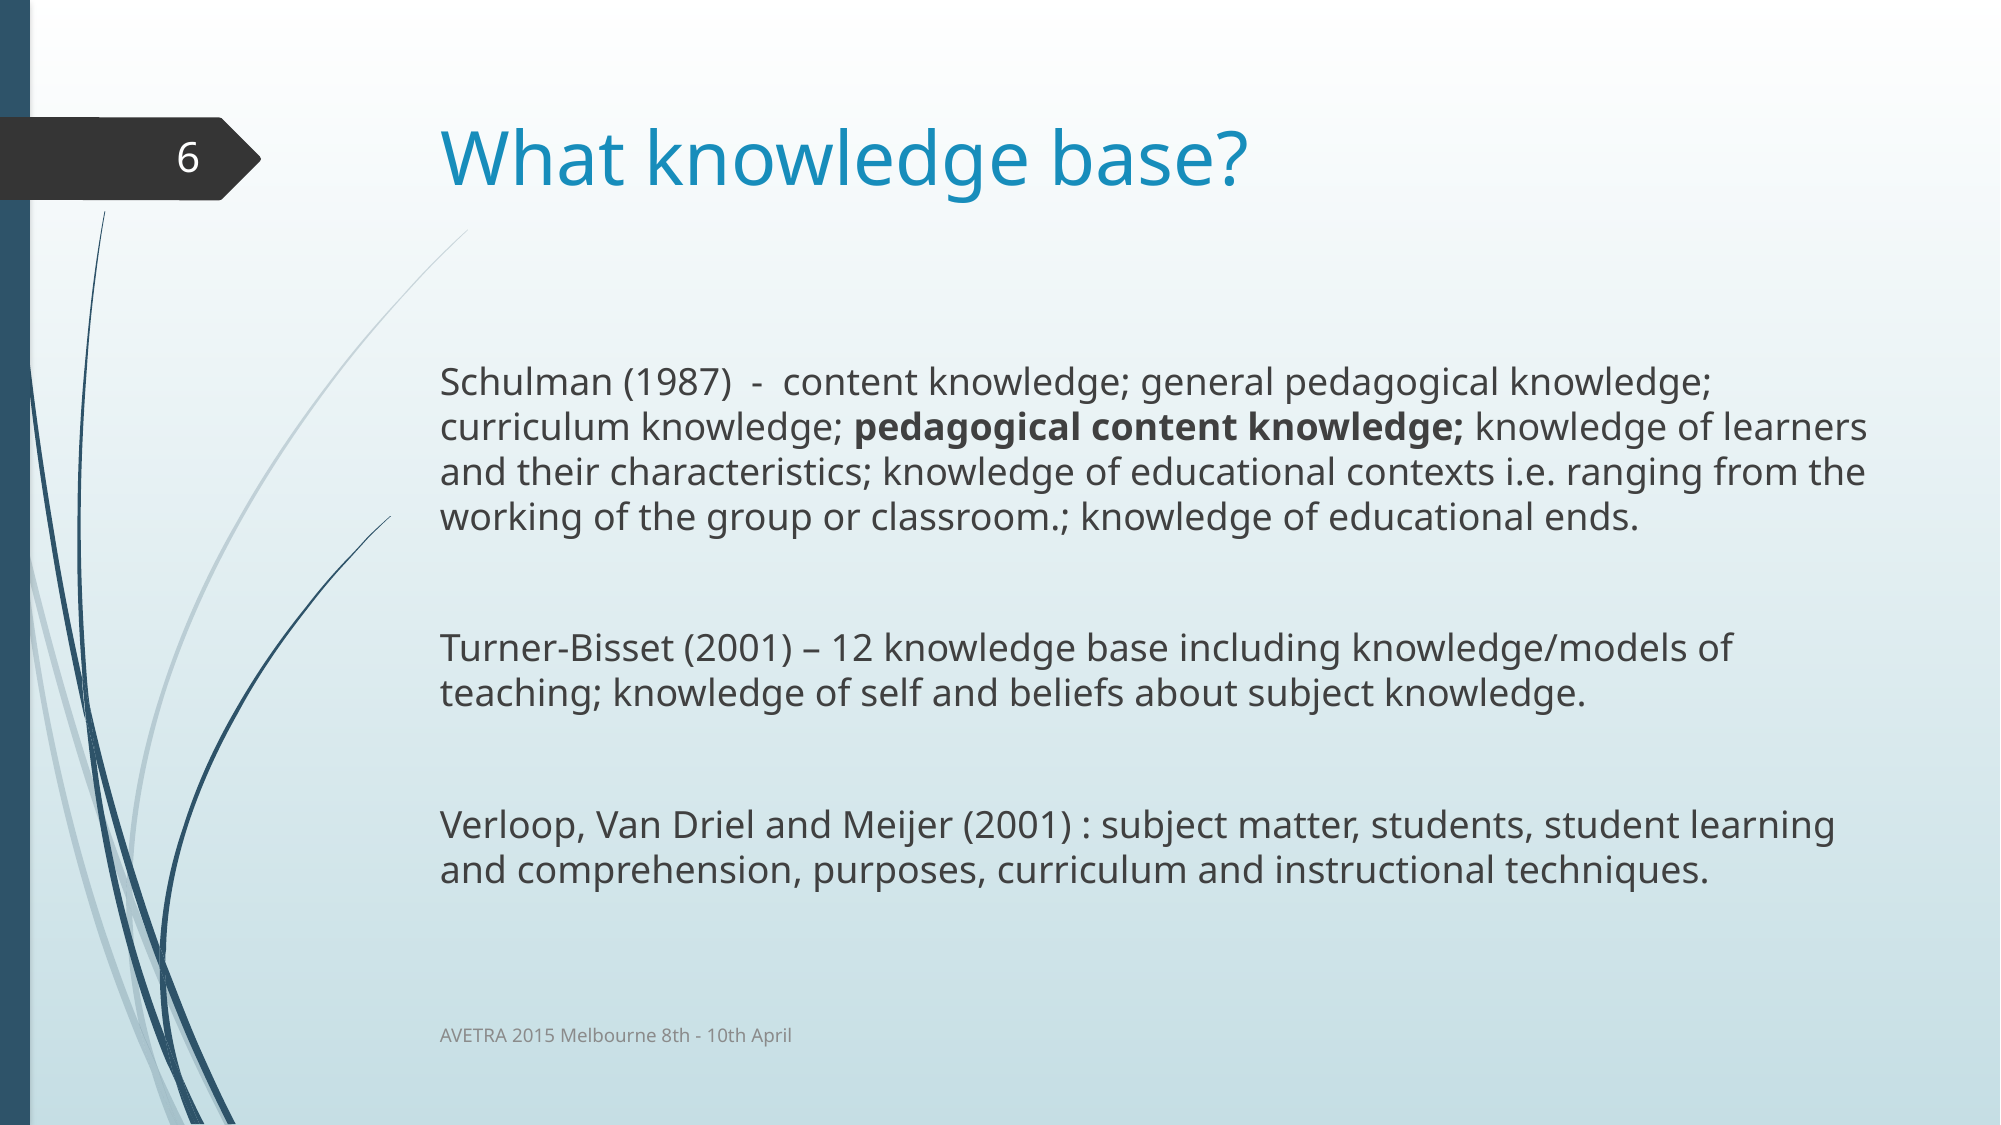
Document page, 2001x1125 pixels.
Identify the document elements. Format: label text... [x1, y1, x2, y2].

title What knowledge base? [425, 102, 1888, 313]
list Schulman (1987) - content knowledge; general pedagogical knowledge; curriculum knowledge; pedagogical content knowledge; knowledge of learners and their characteristics; knowledge of educational contexts i.e. ranging from the working of the group or classroom.; knowledge of educational ends. Turner-Bisset (2001) – 12 knowledge base including knowledge/models of teaching; knowledge of self and beliefs about subject knowledge. Verloop, Van Driel and Meijer (2001) : subject matter, students, student learning and comprehension, purposes, curriculum and instructional techniques. [424, 350, 1888, 970]
footer AVETRA 2015 Melbourne 8th - 10th April [424, 1006, 1675, 1067]
slide_number 6 [87, 129, 216, 190]
